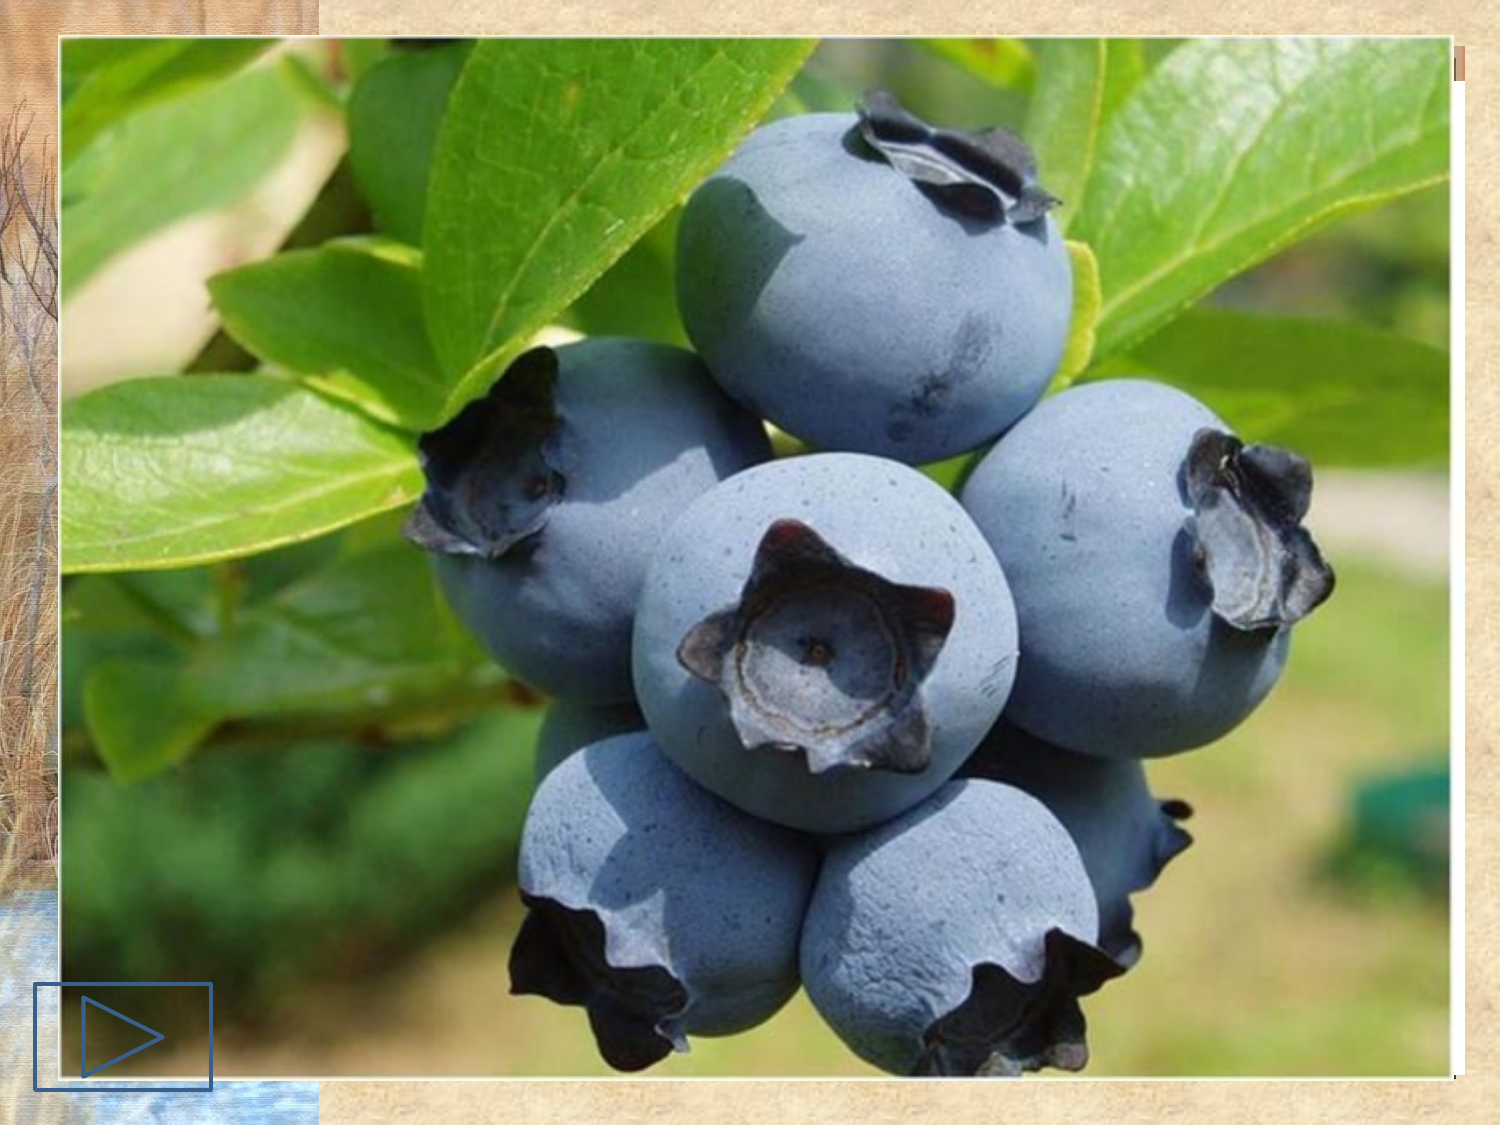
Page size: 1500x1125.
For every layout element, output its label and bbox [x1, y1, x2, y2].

text_box [33, 982, 213, 1092]
picture [0, 0, 1500, 1125]
